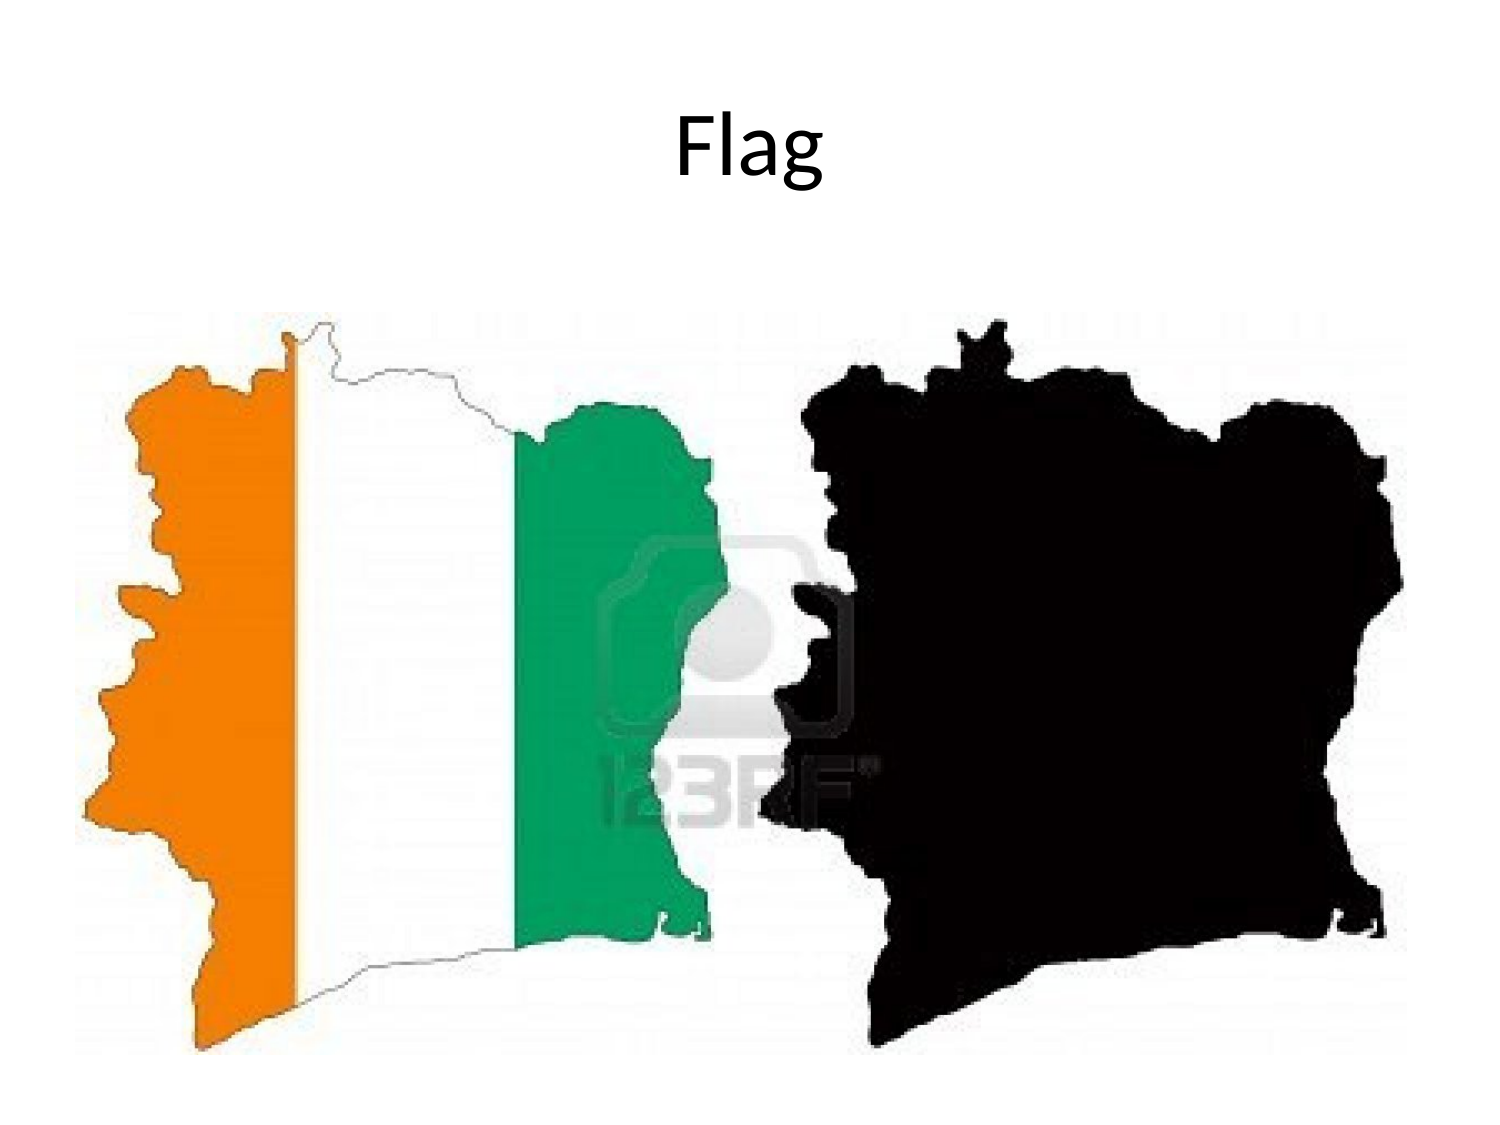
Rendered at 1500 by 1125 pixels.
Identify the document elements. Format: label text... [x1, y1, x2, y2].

title Flag [75, 45, 1425, 233]
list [74, 312, 1407, 1056]
